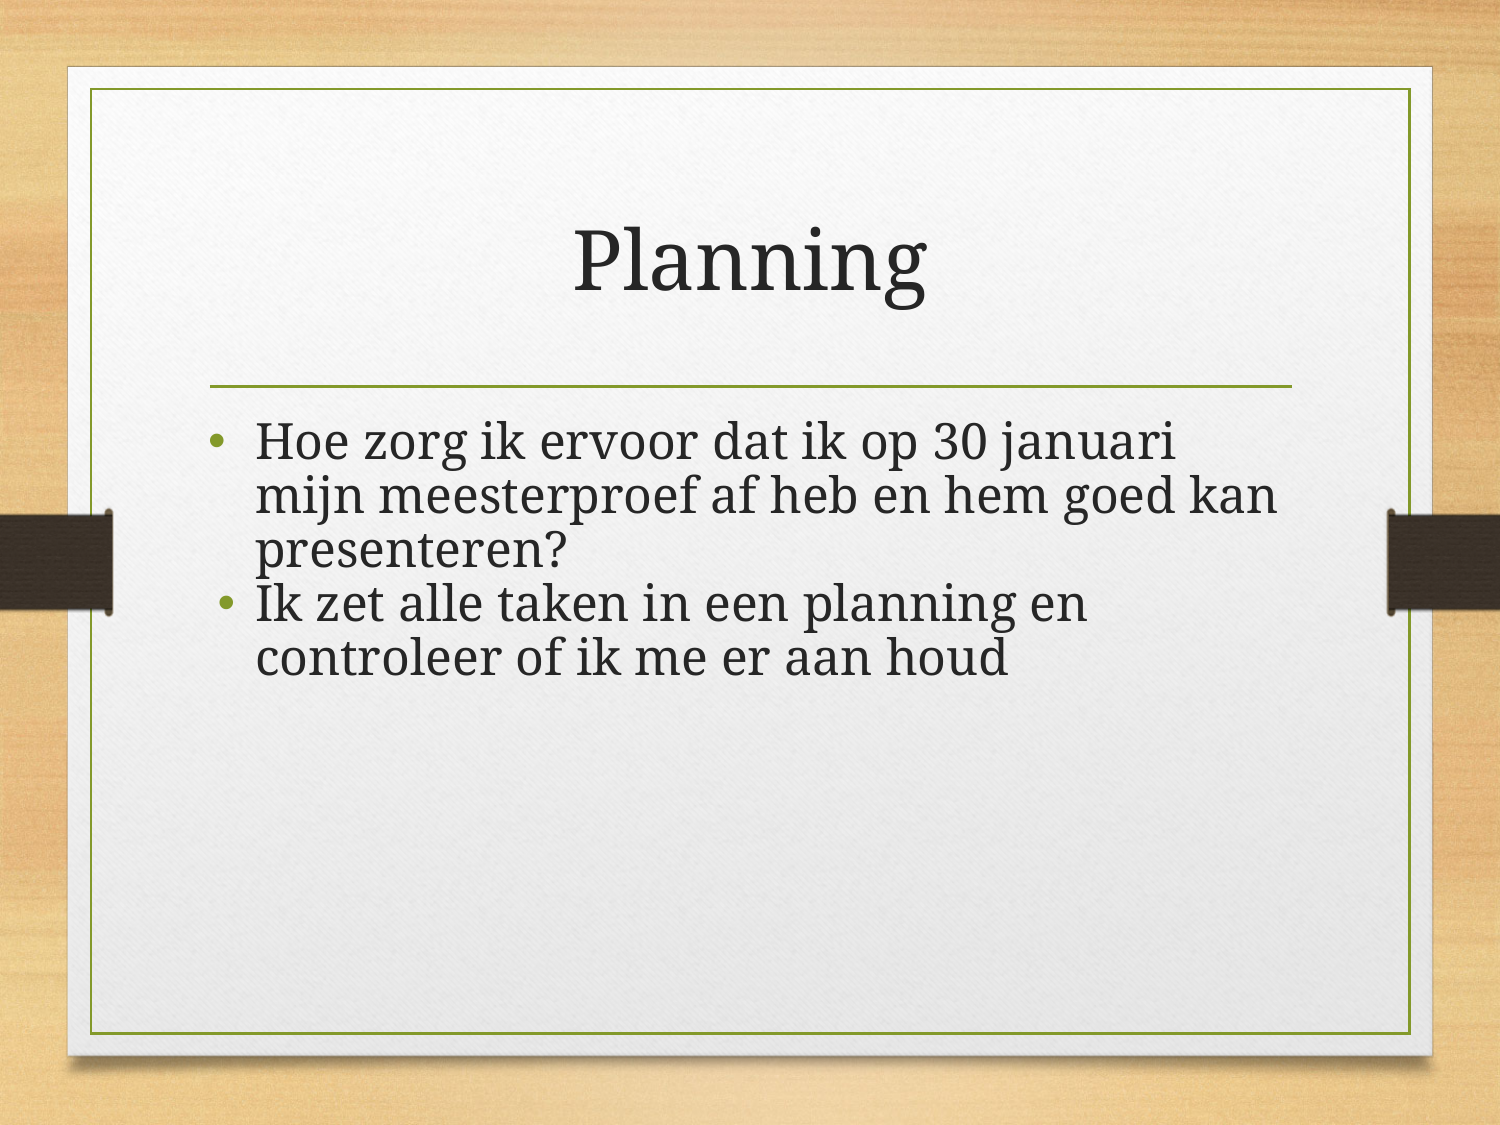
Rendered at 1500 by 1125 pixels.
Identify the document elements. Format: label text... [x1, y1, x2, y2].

picture [0, 0, 1500, 1125]
list Hoe zorg ik ervoor dat ik op 30 januari mijn meesterproef af heb en hem goed kan presenteren? Ik zet alle taken in een planning en controleer of ik me er aan houd [193, 408, 1309, 974]
title Planning [193, 150, 1309, 365]
